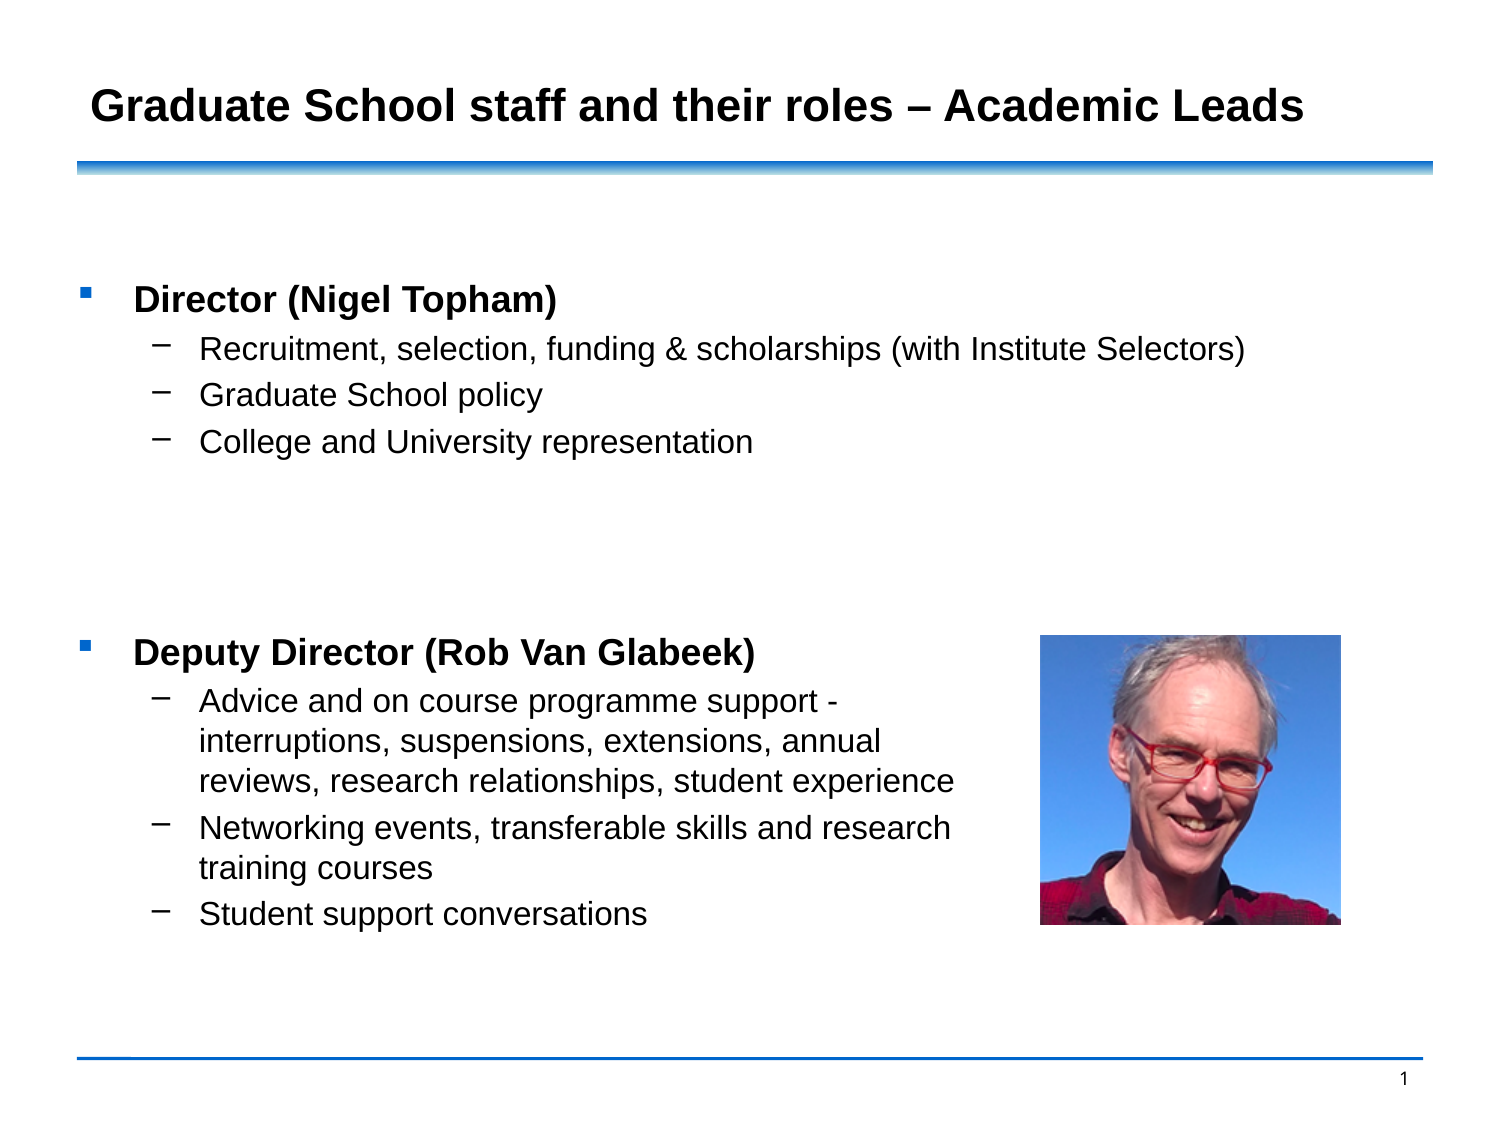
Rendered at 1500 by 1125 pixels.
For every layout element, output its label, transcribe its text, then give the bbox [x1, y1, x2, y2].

picture [1040, 634, 1341, 925]
title Graduate School staff and their roles – Academic Leads [74, 44, 1430, 162]
list Director (Nigel Topham) Recruitment, selection, funding & scholarships (with Institute Selectors) Graduate School policy College and University representation [61, 267, 1413, 502]
slide_number 1 [1074, 1058, 1426, 1103]
text_box Deputy Director (Rob Van Glabeek) Advice and on course programme support - interruptions, suspensions, extensions, annual reviews, research relationships, student experience Networking events, transferable skills and research training courses Student support conversations [62, 620, 972, 940]
